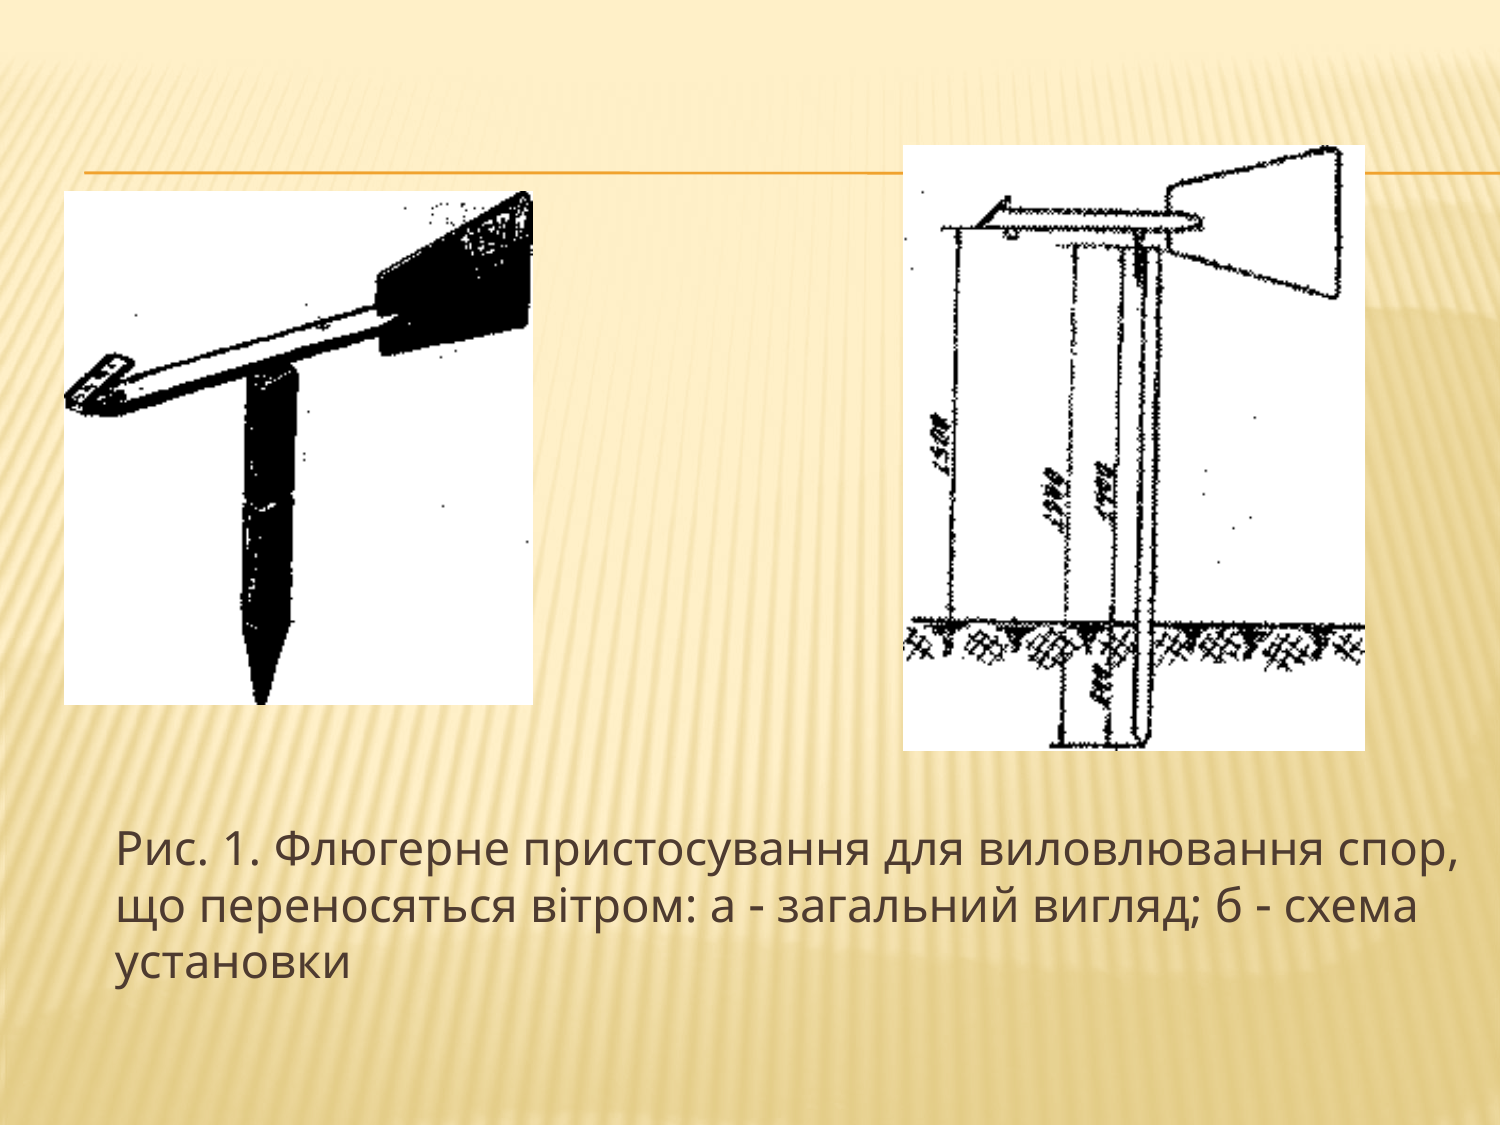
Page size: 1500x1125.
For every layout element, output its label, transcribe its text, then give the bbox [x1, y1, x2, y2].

picture [903, 145, 1365, 751]
picture [64, 191, 533, 705]
list Рис. 1. Флюгерне пристосування для виловлювання спор, що переносяться вітром: а  загальний вигляд; б  схема установки [100, 810, 1475, 998]
